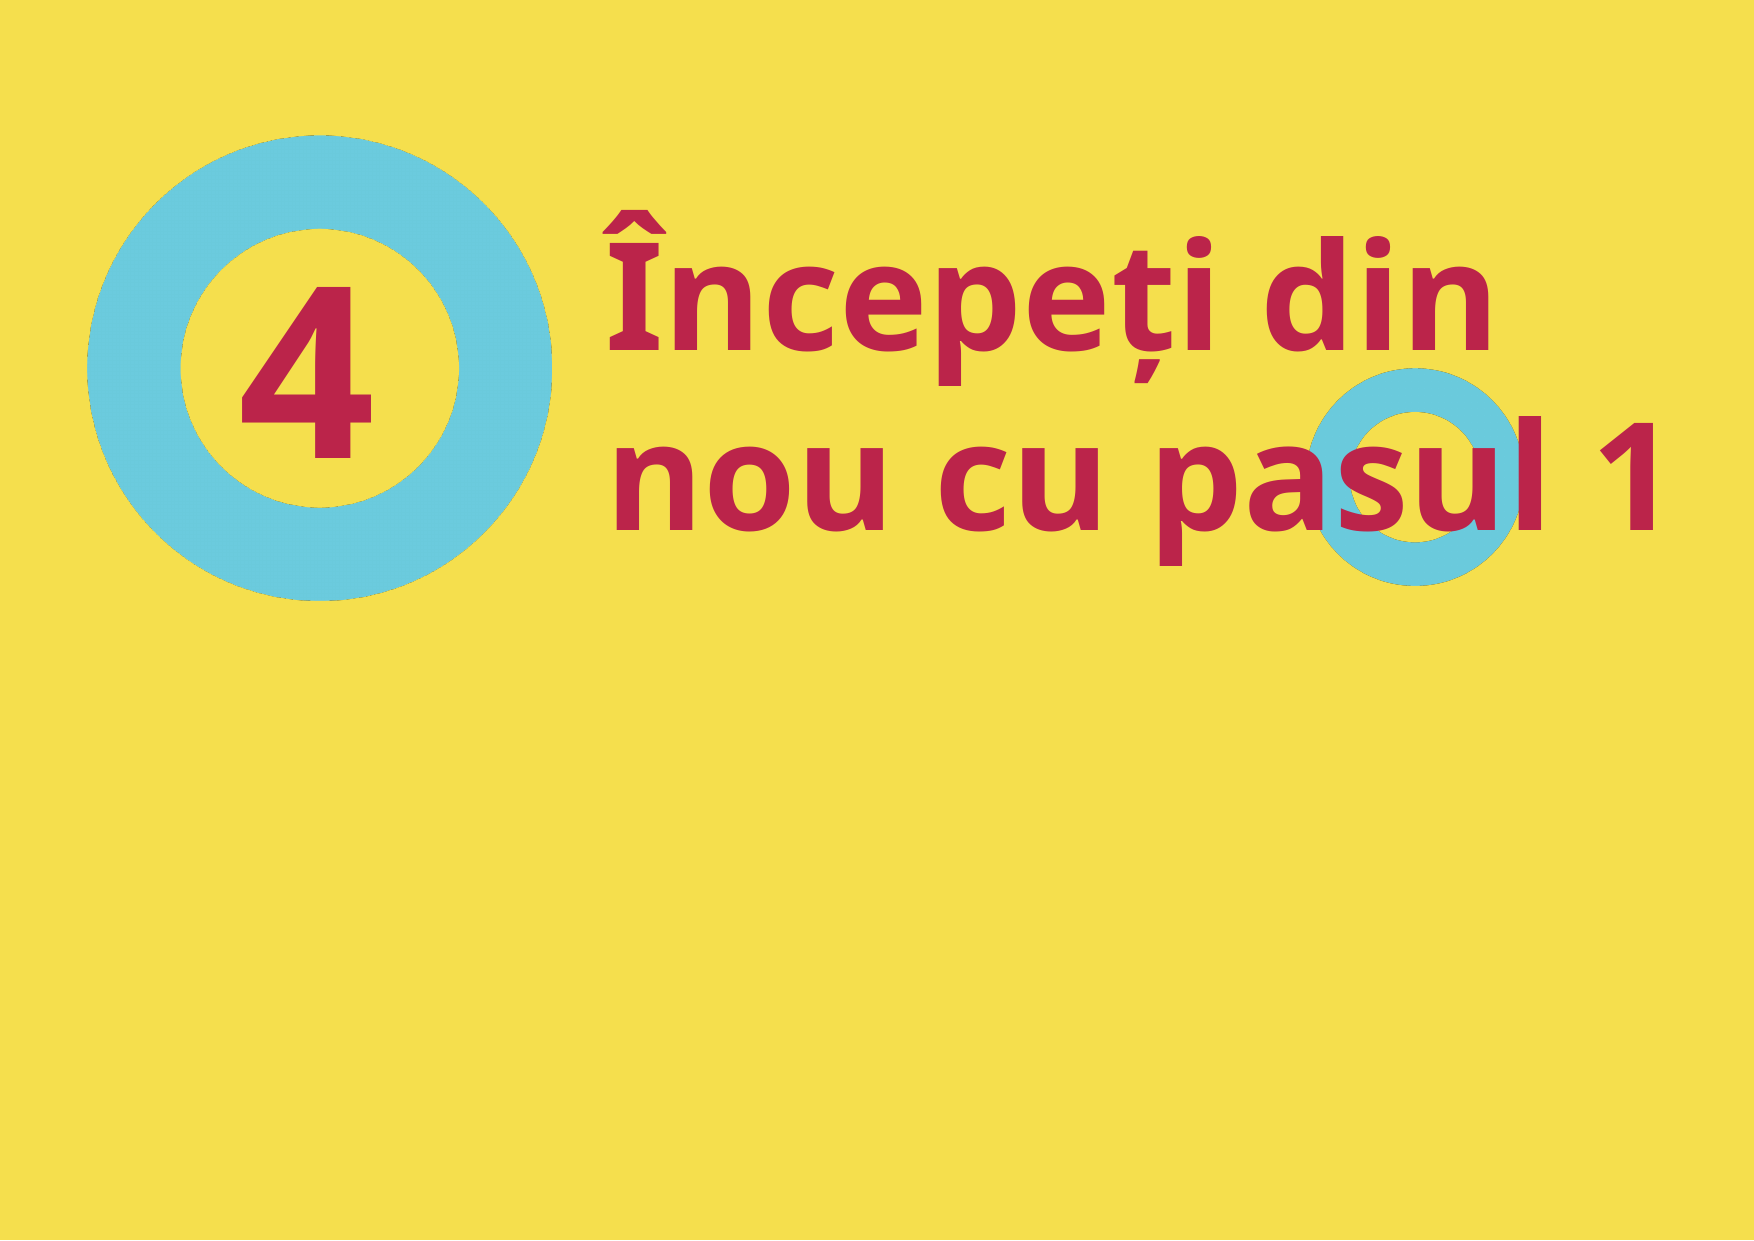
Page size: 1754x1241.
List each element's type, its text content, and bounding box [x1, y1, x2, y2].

text_box Începeți din nou cu pasul 1 [590, 193, 1754, 568]
picture [1306, 368, 1524, 586]
picture [87, 135, 552, 601]
